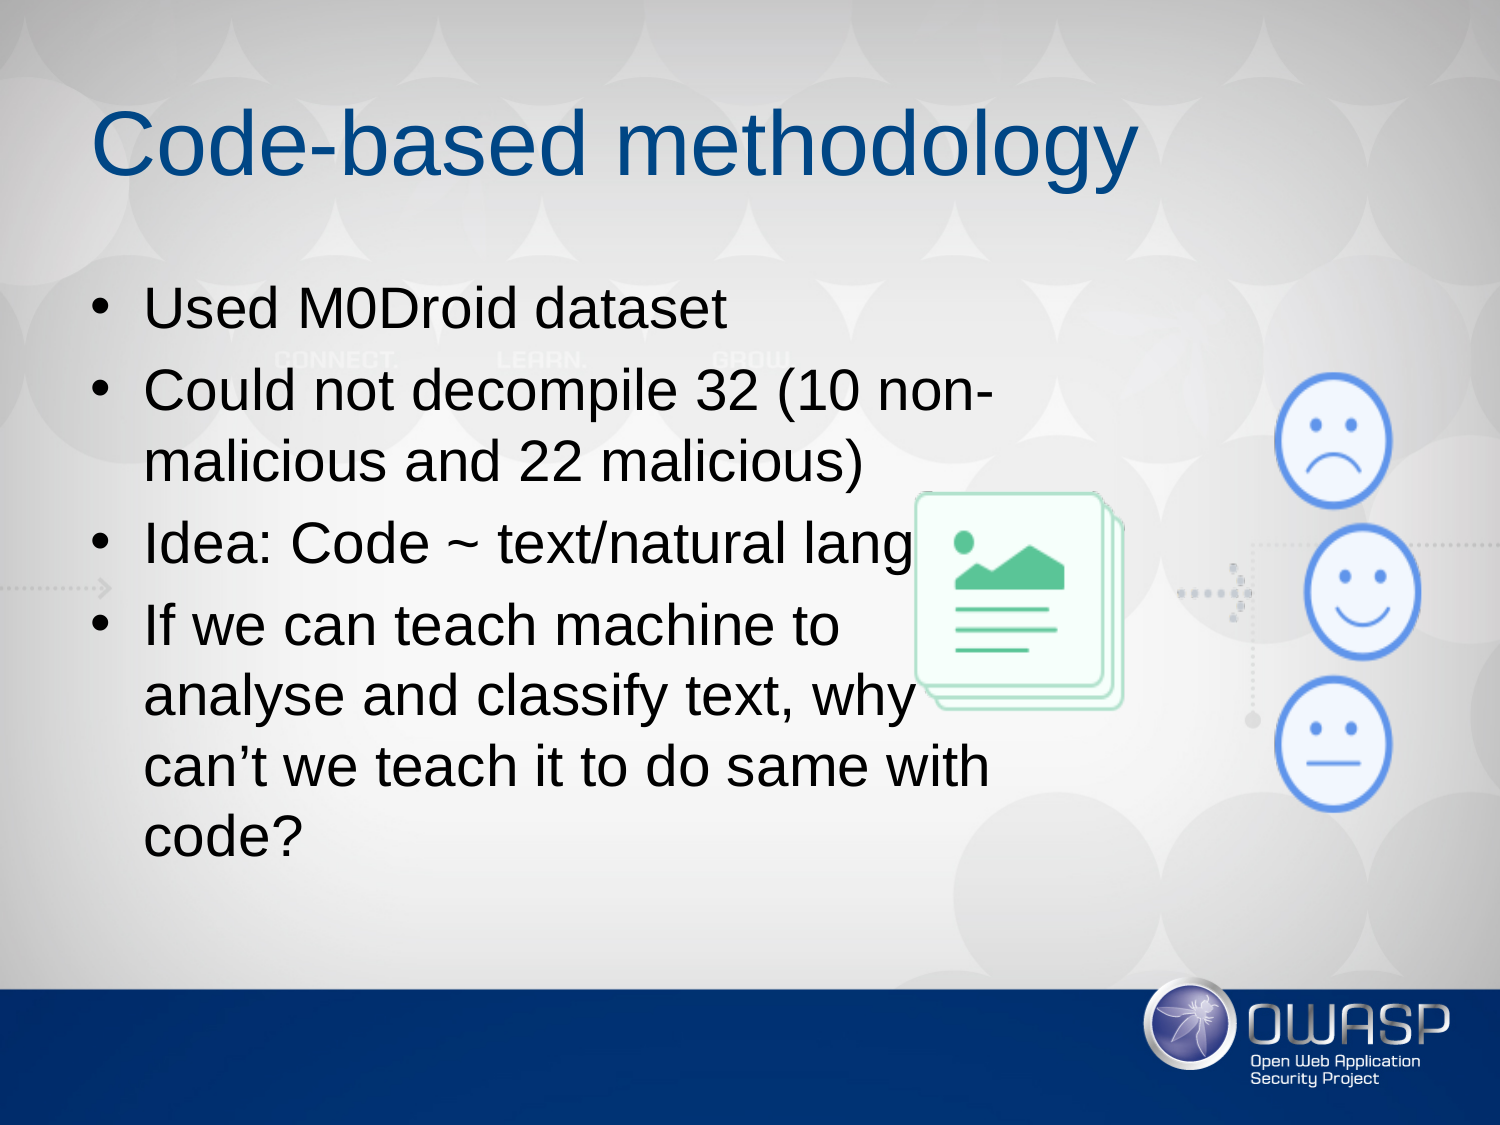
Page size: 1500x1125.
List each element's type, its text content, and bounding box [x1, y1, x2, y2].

picture [0, 0, 1500, 1125]
list Used M0Droid dataset Could not decompile 32 (10 non-malicious and 22 malicious) Idea: Code ~ text/natural language If we can teach machine to analyse and classify text, why can’t we teach it to do same with code? [75, 262, 1065, 940]
title Code-based methodology [75, 45, 1425, 233]
